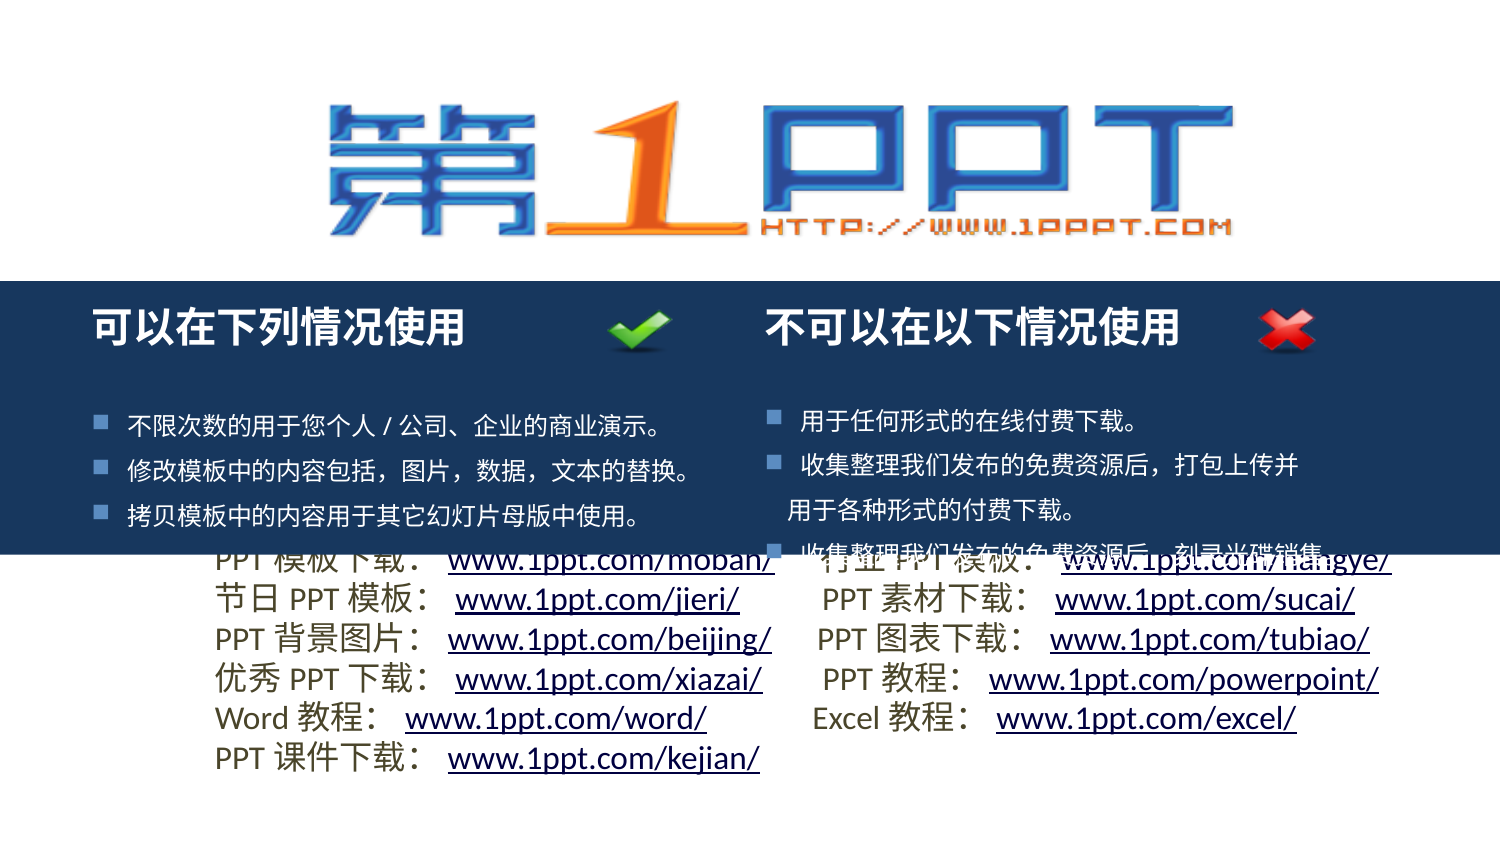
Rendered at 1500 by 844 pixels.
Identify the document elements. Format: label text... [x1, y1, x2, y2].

picture [607, 305, 673, 355]
text_box 可以在下列情况使用 不限次数的用于您个人/公司、企业的商业演示。 修改模板中的内容包括，图片，数据，文本的替换。 拷贝模板中的内容用于其它幻灯片母版中使用。 [76, 293, 750, 537]
text_box [0, 281, 1500, 555]
text_box 不可以在以下情况使用 用于任何形式的在线付费下载。 收集整理我们发布的免费资源后，打包上传并 用于各种形式的付费下载。 收集整理我们发布的免费资源后，刻录光碟销售。 [750, 293, 1424, 537]
picture [1253, 305, 1319, 355]
picture [307, 87, 1259, 254]
text_box PPT模板下载：www.1ppt.com/moban/ 行业PPT模板：www.1ppt.com/hangye/ 节日PPT模板：www.1ppt.com/jieri/ PPT素材下载：www.1ppt.com/sucai/ PPT背景图片：www.1ppt.com/beijing/ PPT图表下载：www.1ppt.com/tubiao/ 优秀PPT下载：www.1ppt.com/xiazai/ PPT教程：www.1ppt.com/powerpoint/ Word教程：www.1ppt.com/word/ Excel教程：www.1ppt.com/excel/ PPT课件下载：www.1ppt.com/kejian/ [198, 555, 1500, 823]
